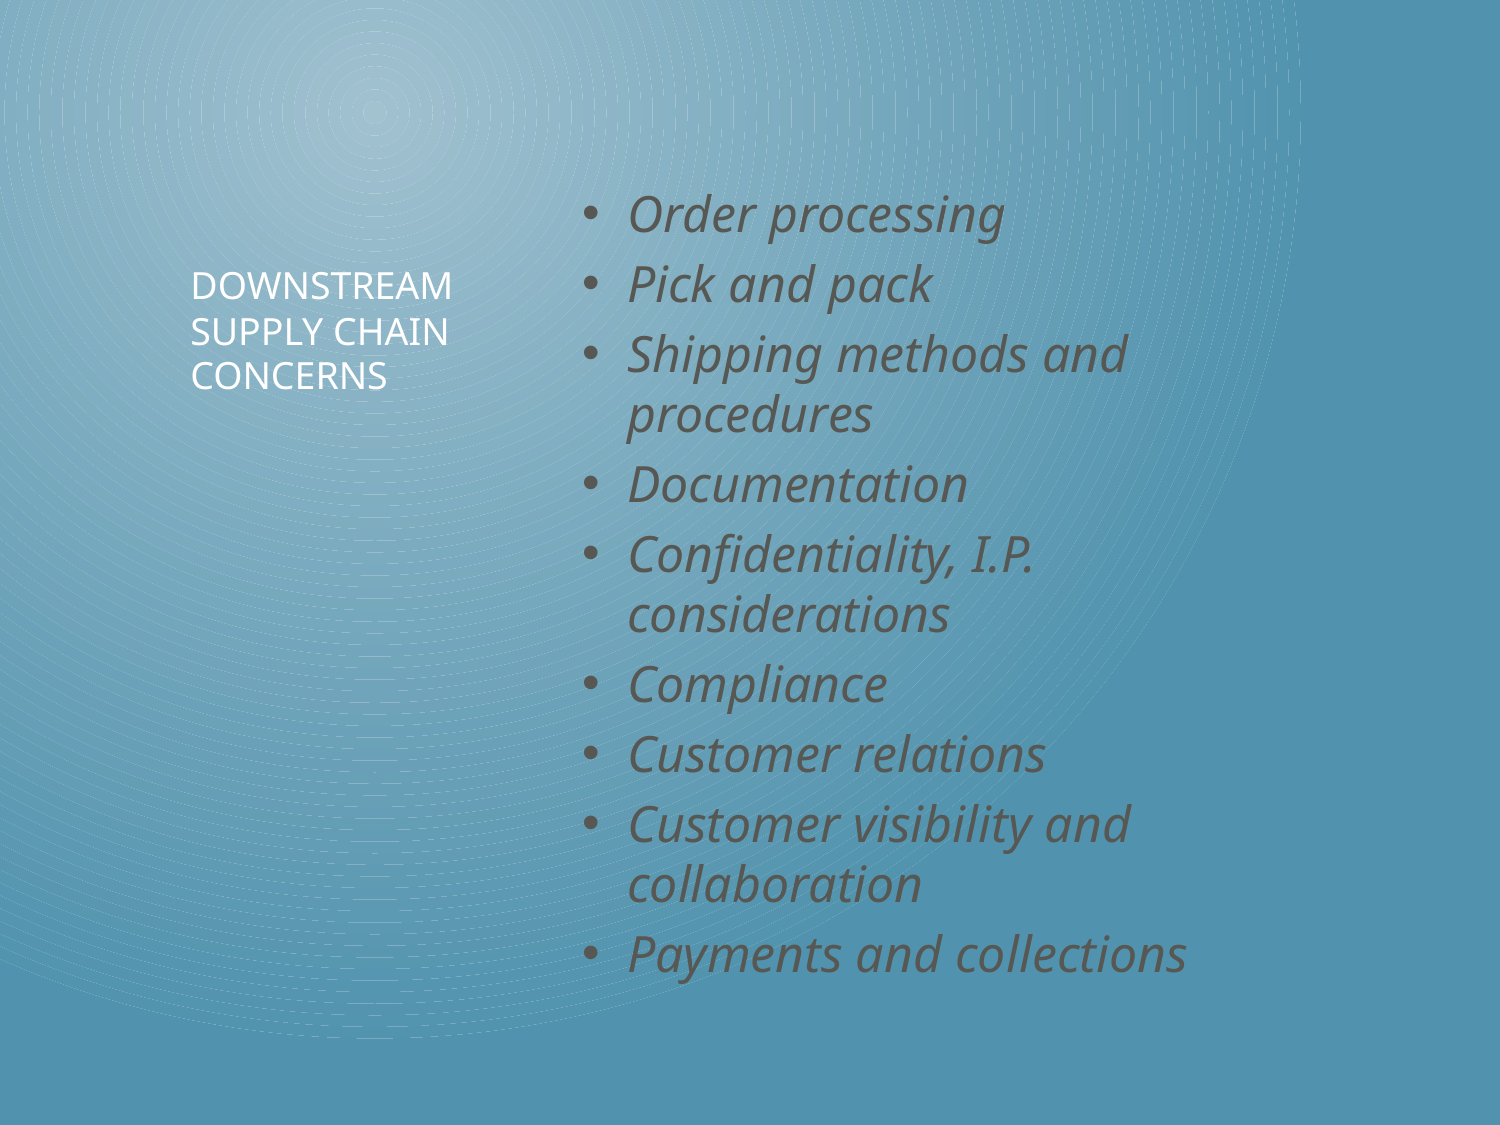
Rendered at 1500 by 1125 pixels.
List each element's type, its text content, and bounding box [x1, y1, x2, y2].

list Order processing Pick and pack Shipping methods and procedures Documentation Confidentiality, I.P. considerations Compliance Customer relations Customer visibility and collaboration Payments and collections [566, 174, 1363, 891]
title Downstream supply chain concerns [175, 254, 516, 580]
